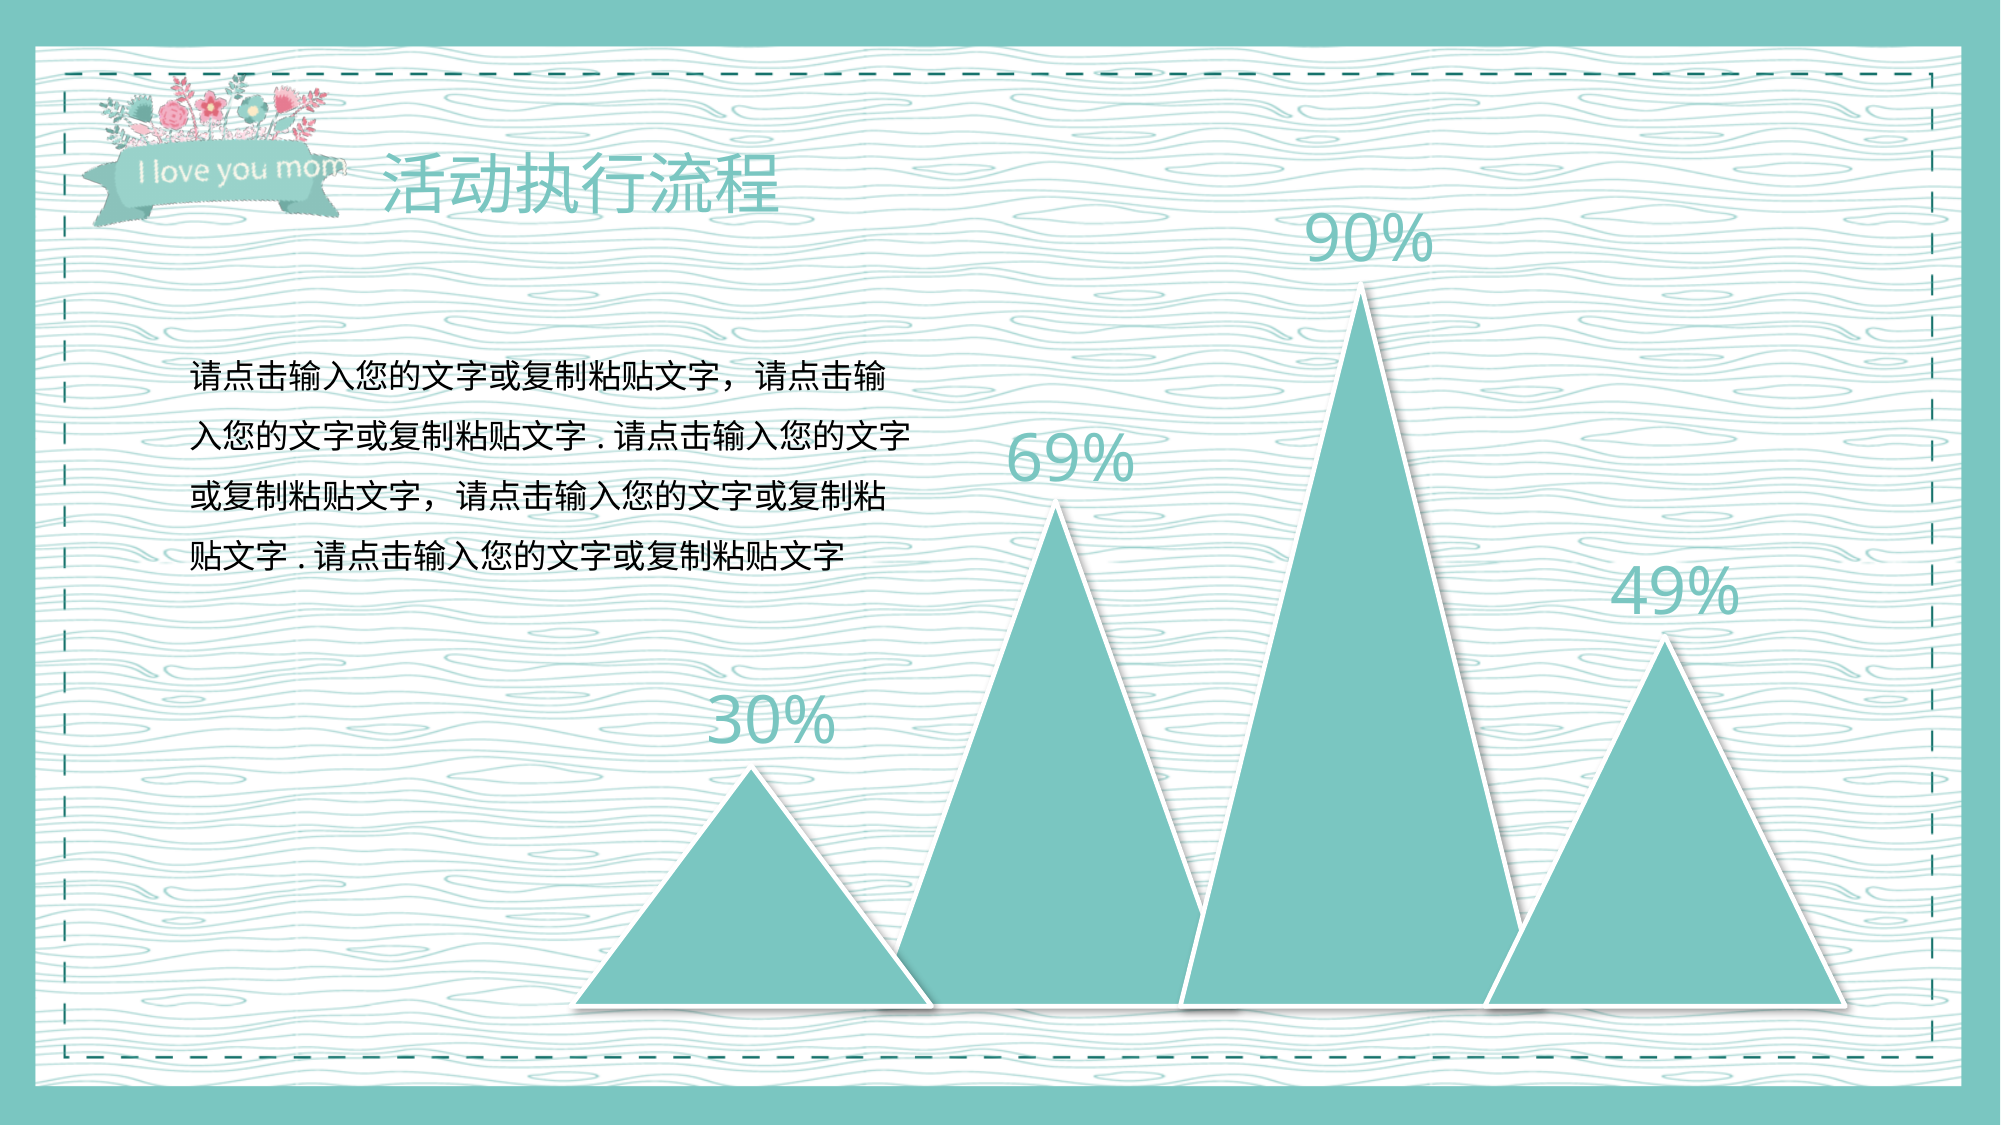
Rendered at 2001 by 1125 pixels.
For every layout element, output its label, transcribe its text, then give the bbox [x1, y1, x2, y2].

text_box [1484, 636, 1846, 1007]
text_box [570, 765, 932, 1007]
picture [0, 0, 2001, 1125]
text_box [1180, 283, 1521, 1007]
text_box 69% [990, 406, 1152, 502]
text_box 30% [691, 669, 854, 765]
text_box [897, 502, 1202, 1007]
text_box 请点击输入您的文字或复制粘贴文字，请点击输入您的文字或复制粘贴文字.请点击输入您的文字或复制粘贴文字，请点击输入您的文字或复制粘贴文字.请点击输入您的文字或复制粘贴文字 [174, 327, 929, 583]
text_box 49% [1595, 540, 1757, 635]
text_box 活动执行流程 [362, 141, 800, 223]
text_box 90% [1289, 187, 1451, 283]
